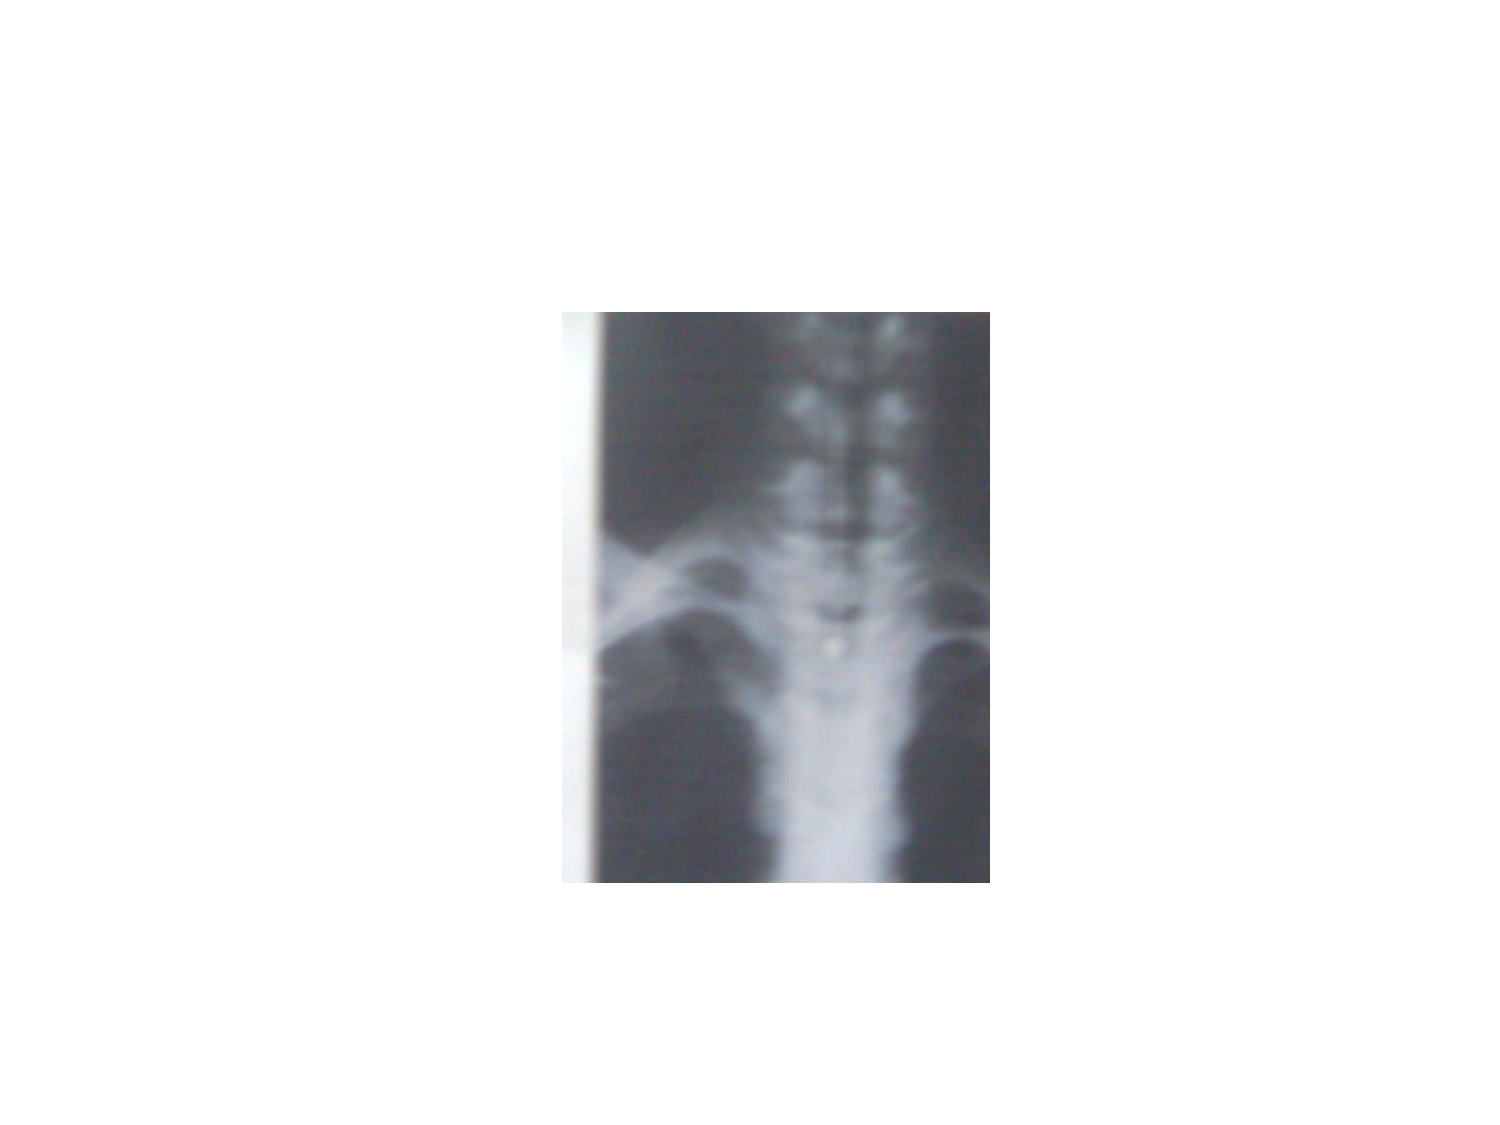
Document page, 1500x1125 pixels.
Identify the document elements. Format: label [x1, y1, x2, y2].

picture [562, 312, 990, 883]
